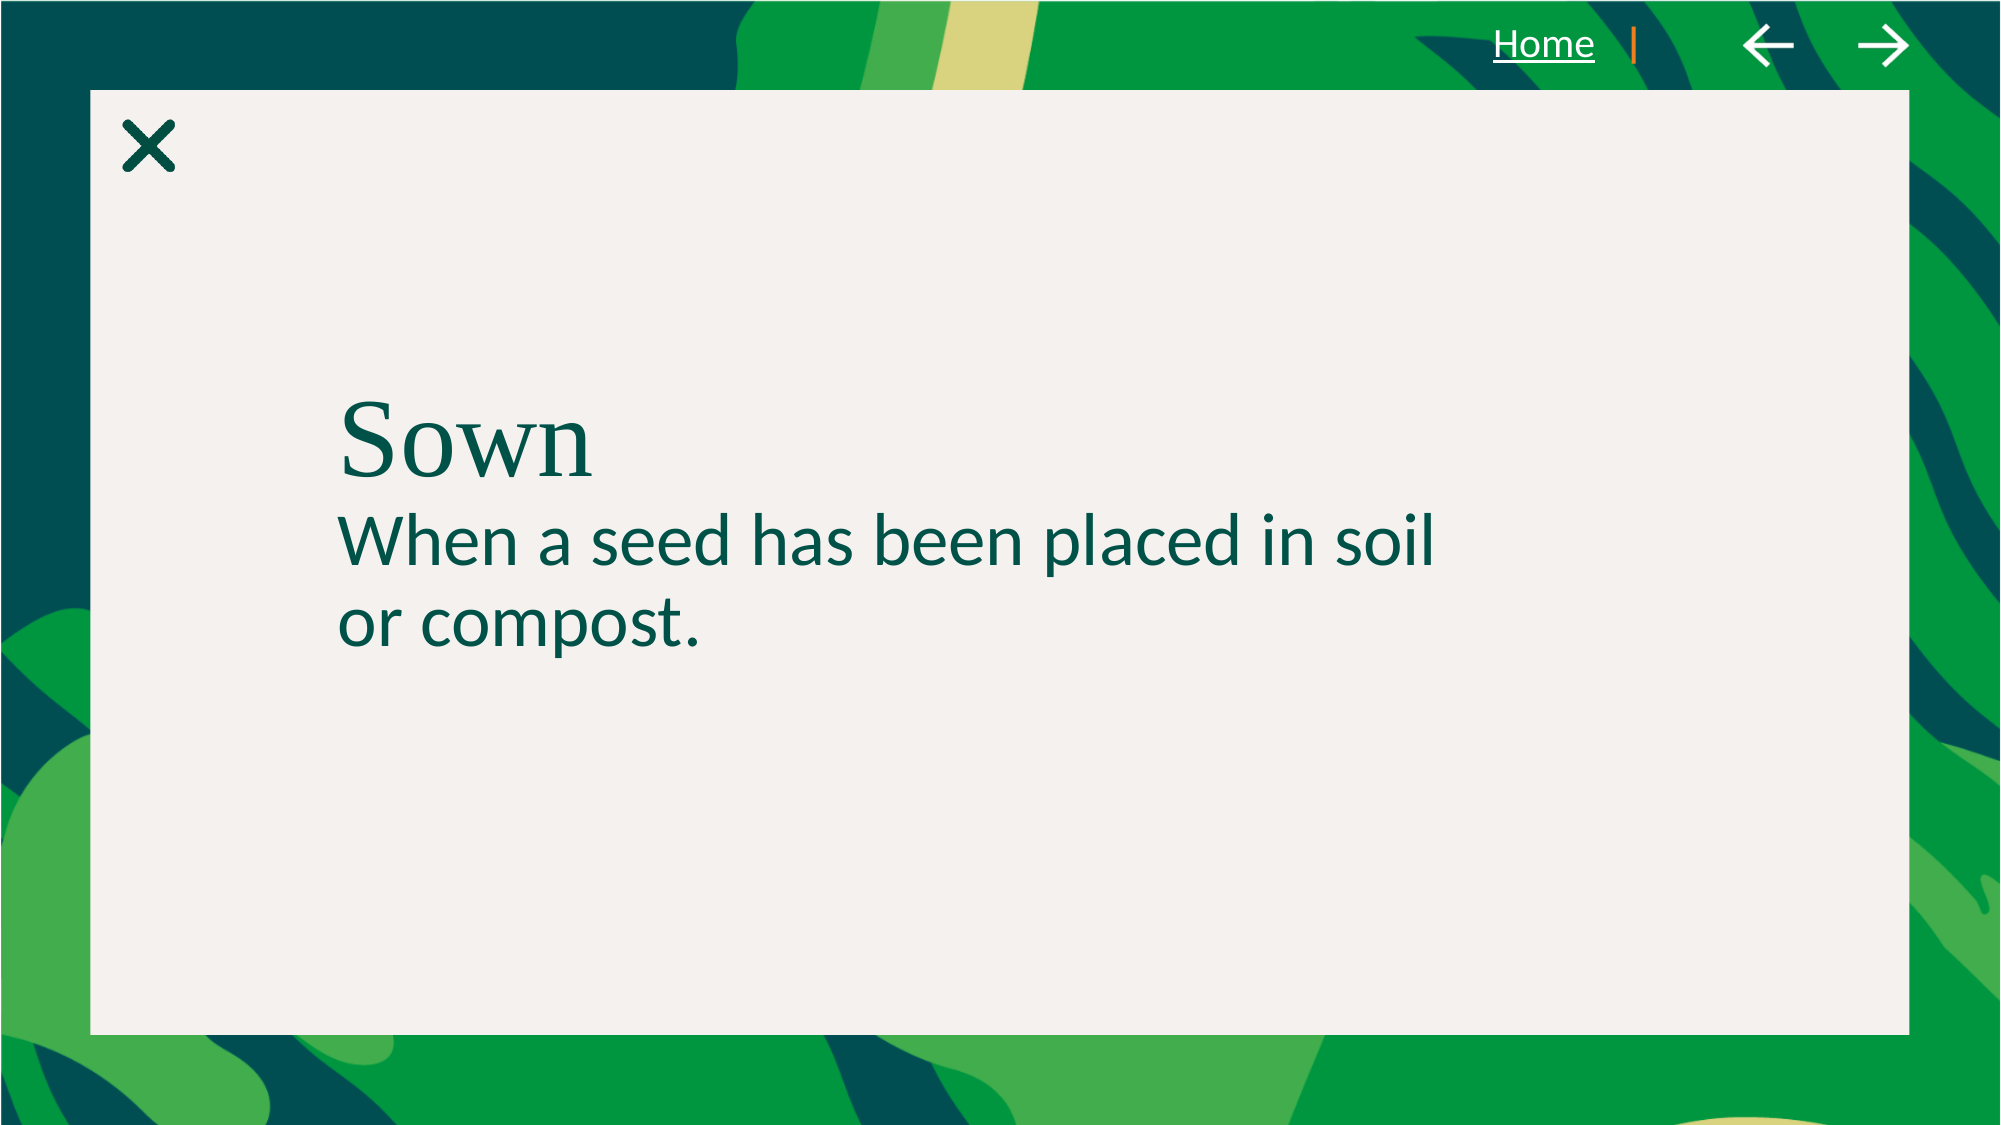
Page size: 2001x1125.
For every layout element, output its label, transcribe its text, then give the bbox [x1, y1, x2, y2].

picture [3, 0, 2001, 1125]
text_box [1563, 89, 1911, 1036]
title Sown When a seed has been placed in soil or compost. [322, 372, 437, 862]
text_box [89, 89, 437, 1036]
text_box Home | [1563, 25, 1682, 74]
